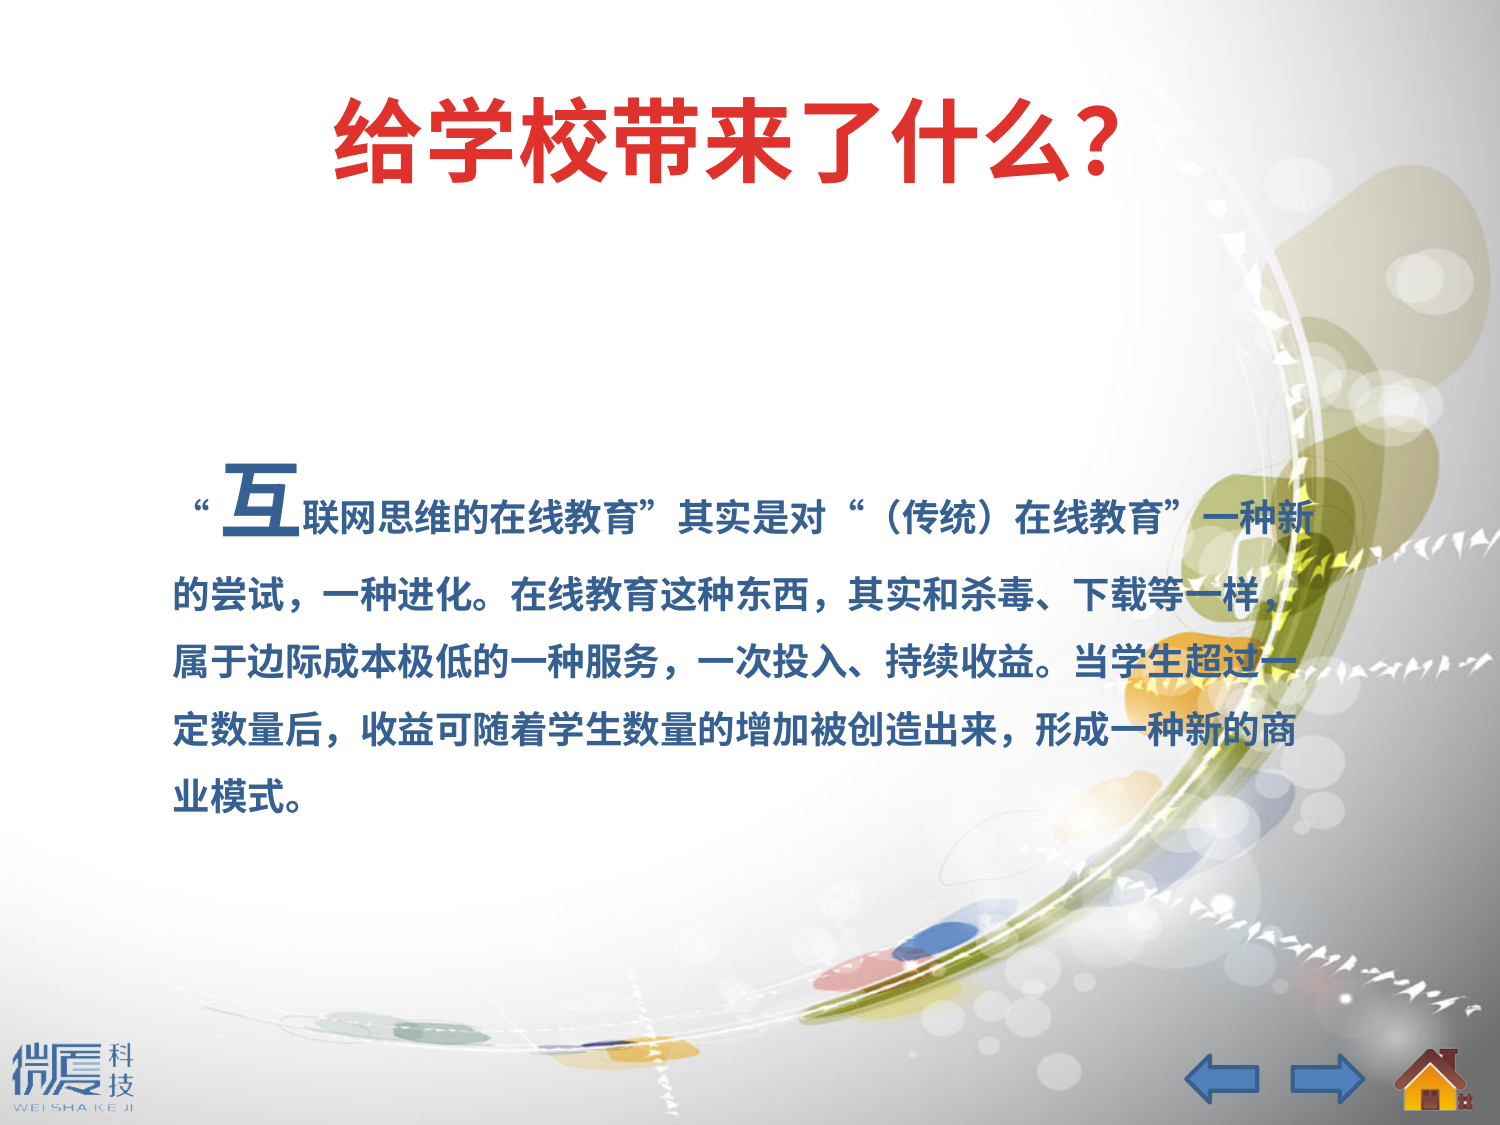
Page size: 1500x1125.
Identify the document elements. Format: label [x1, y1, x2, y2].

text_box [1186, 1039, 1485, 1118]
list [74, 262, 1426, 1006]
picture [0, 0, 1500, 1125]
